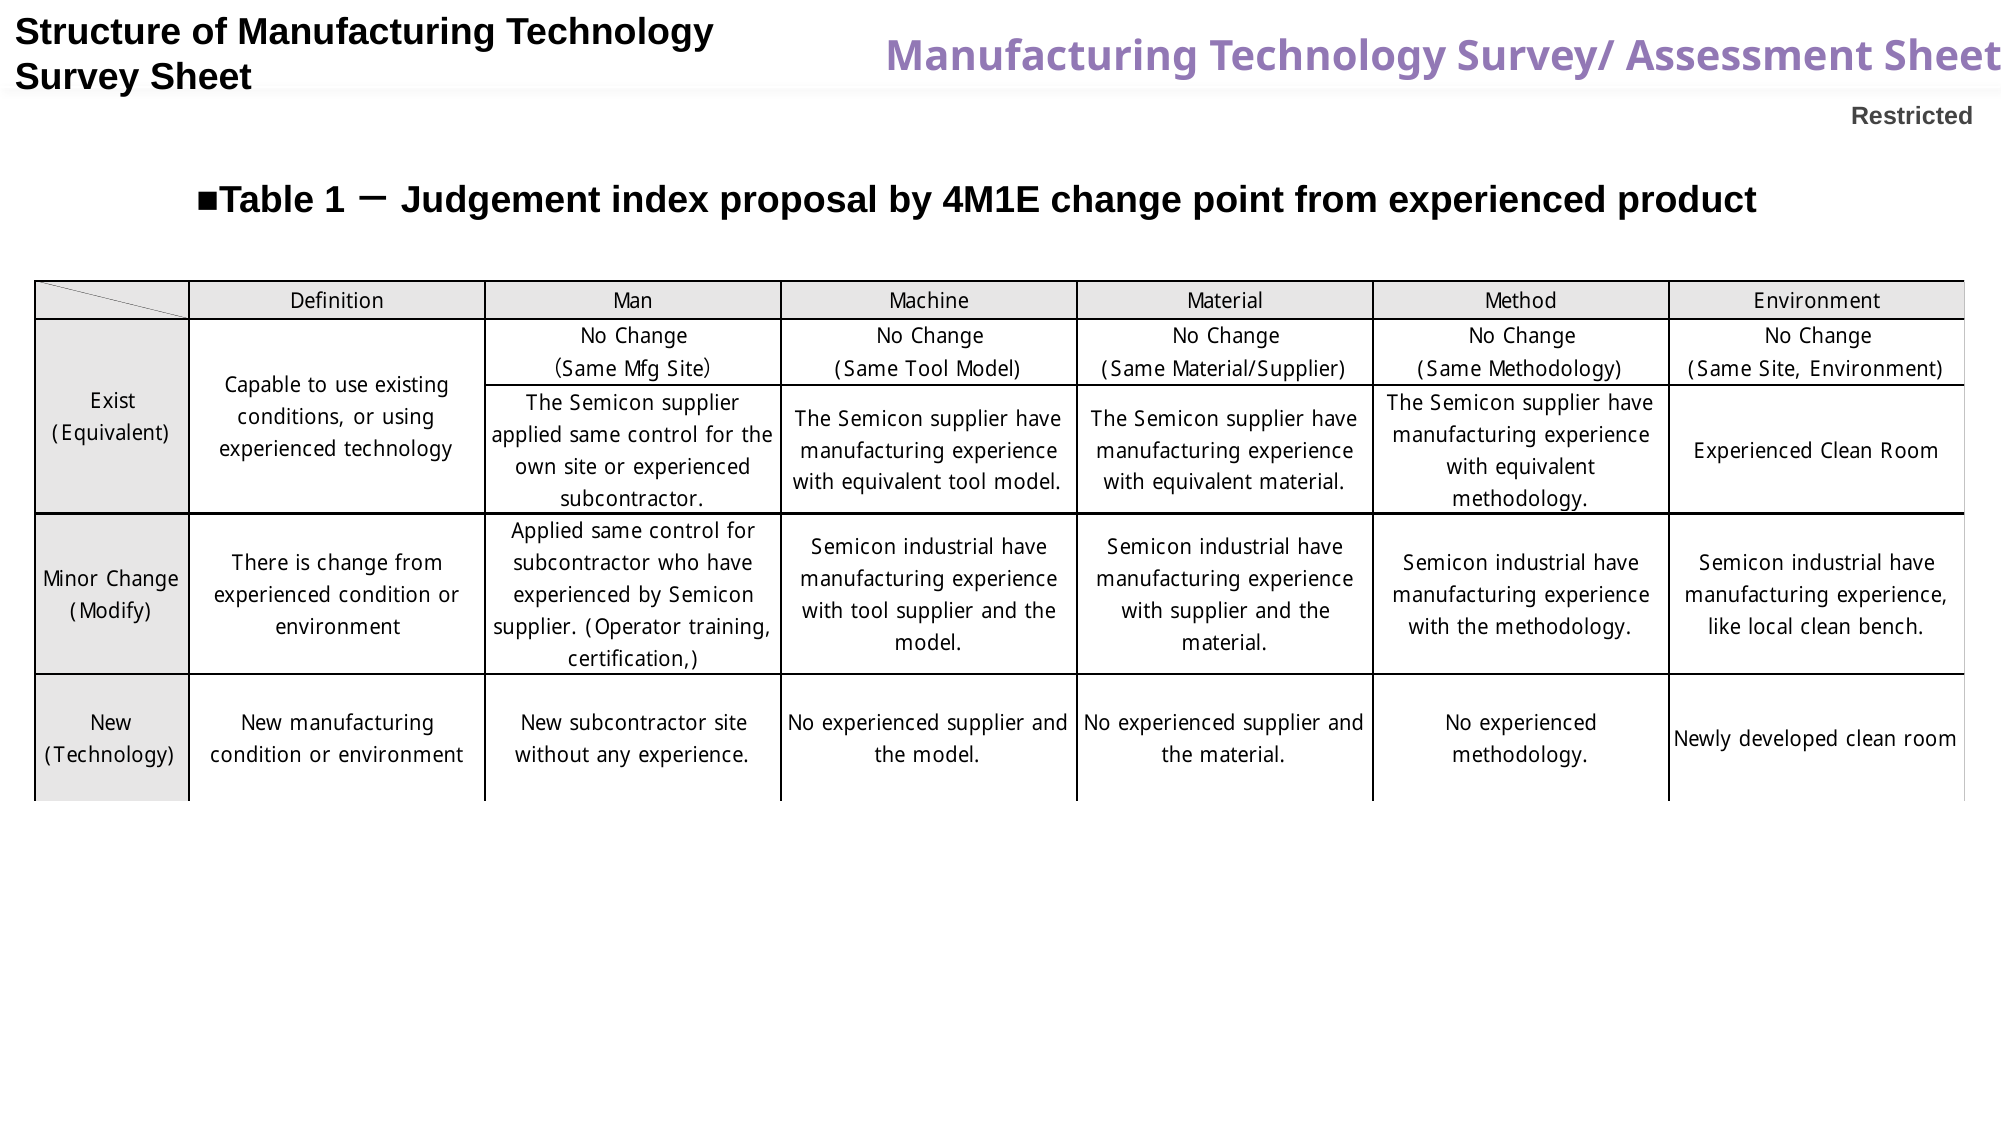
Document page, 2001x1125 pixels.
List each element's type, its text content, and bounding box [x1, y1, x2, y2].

text_box ■Table 1－Judgement index proposal by 4M1E change point from experienced product [181, 167, 1887, 228]
text_box Restricted [1829, 92, 1989, 137]
picture [33, 280, 1967, 803]
text_box Structure of Manufacturing Technology Survey Sheet [0, 0, 1104, 105]
